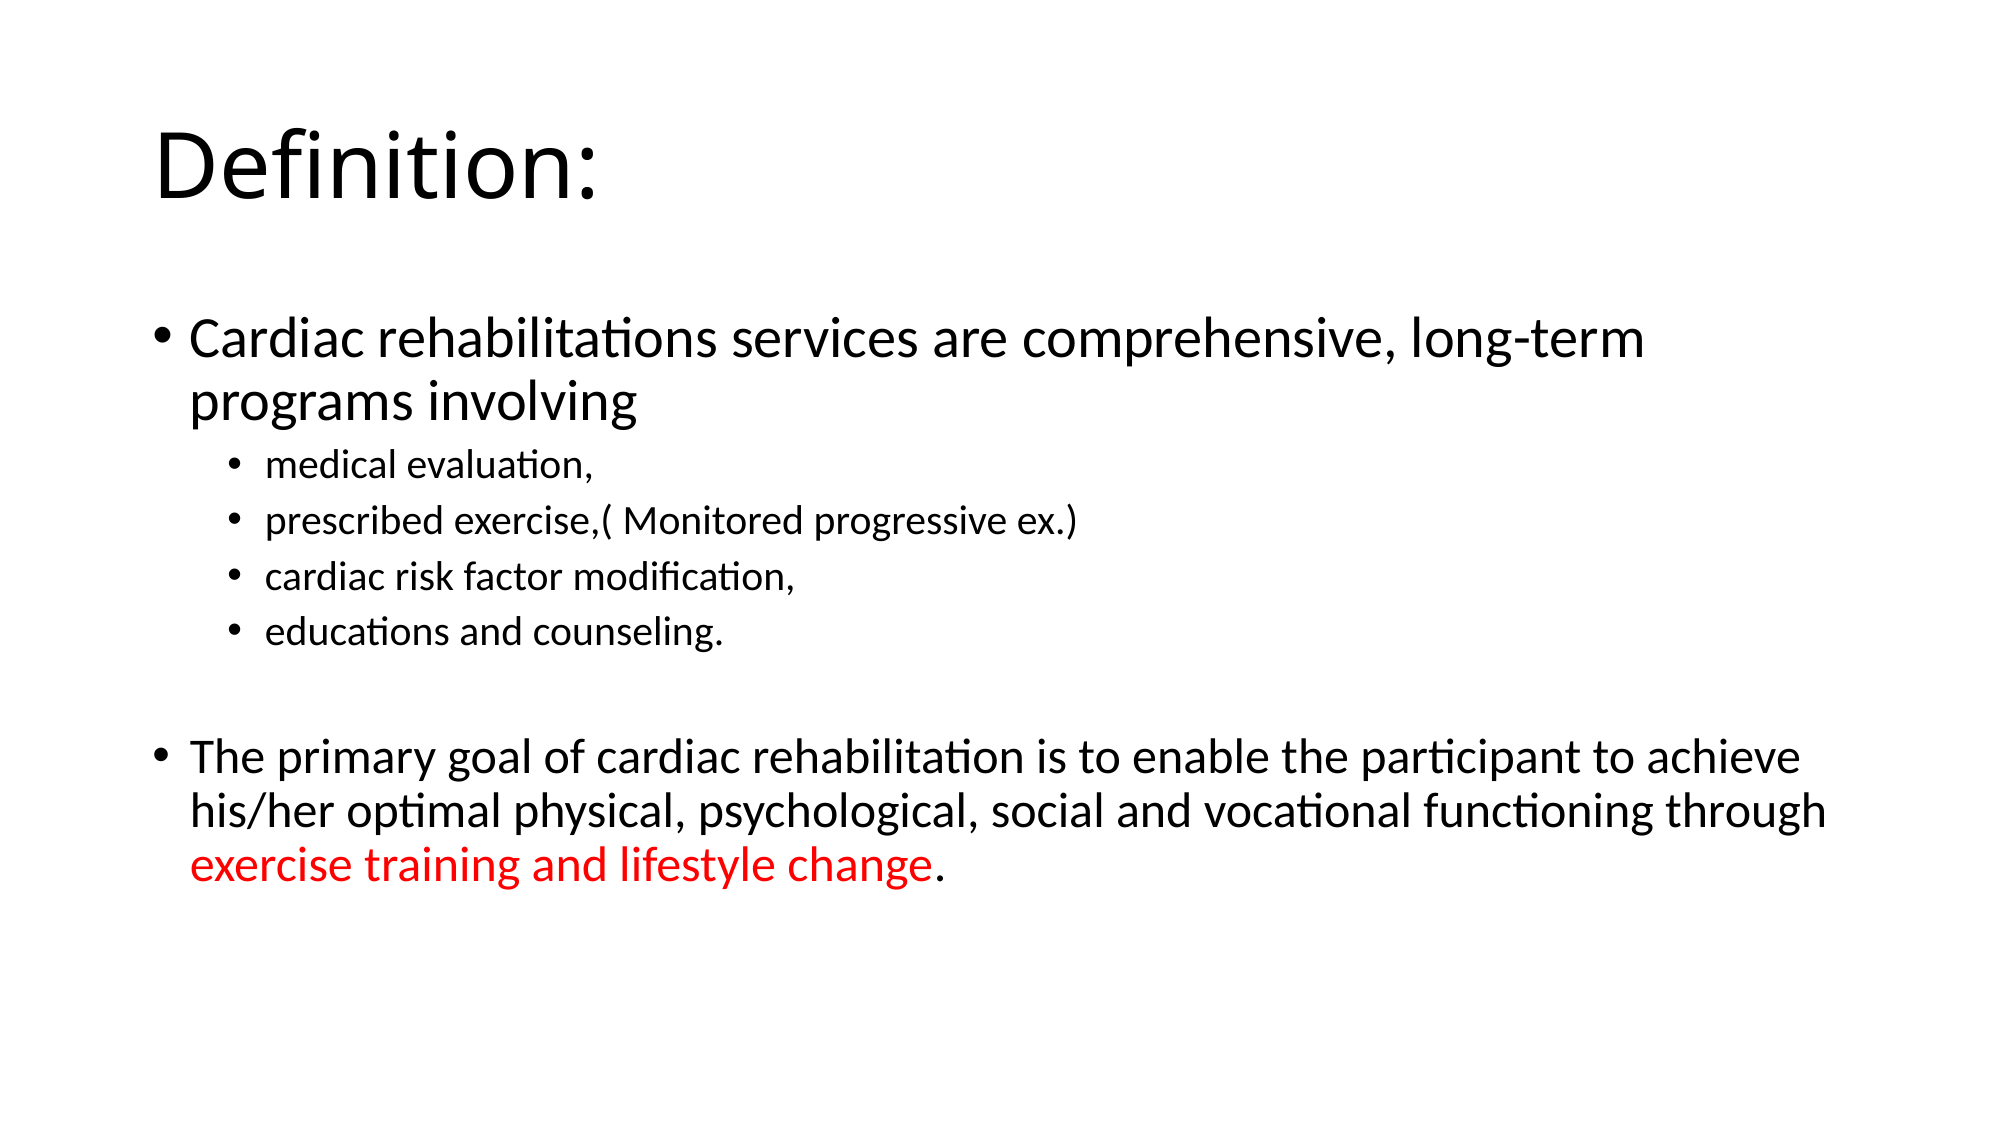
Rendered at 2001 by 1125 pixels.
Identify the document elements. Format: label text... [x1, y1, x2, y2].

title Definition: [137, 59, 1863, 278]
list Cardiac rehabilitations services are comprehensive, long-term programs involving medical evaluation, prescribed exercise,( Monitored progressive ex.) cardiac risk factor modification, educations and counseling. The primary goal of cardiac rehabilitation is to enable the participant to achieve his/her optimal physical, psychological, social and vocational functioning through exercise training and lifestyle change. [137, 299, 1863, 1014]
